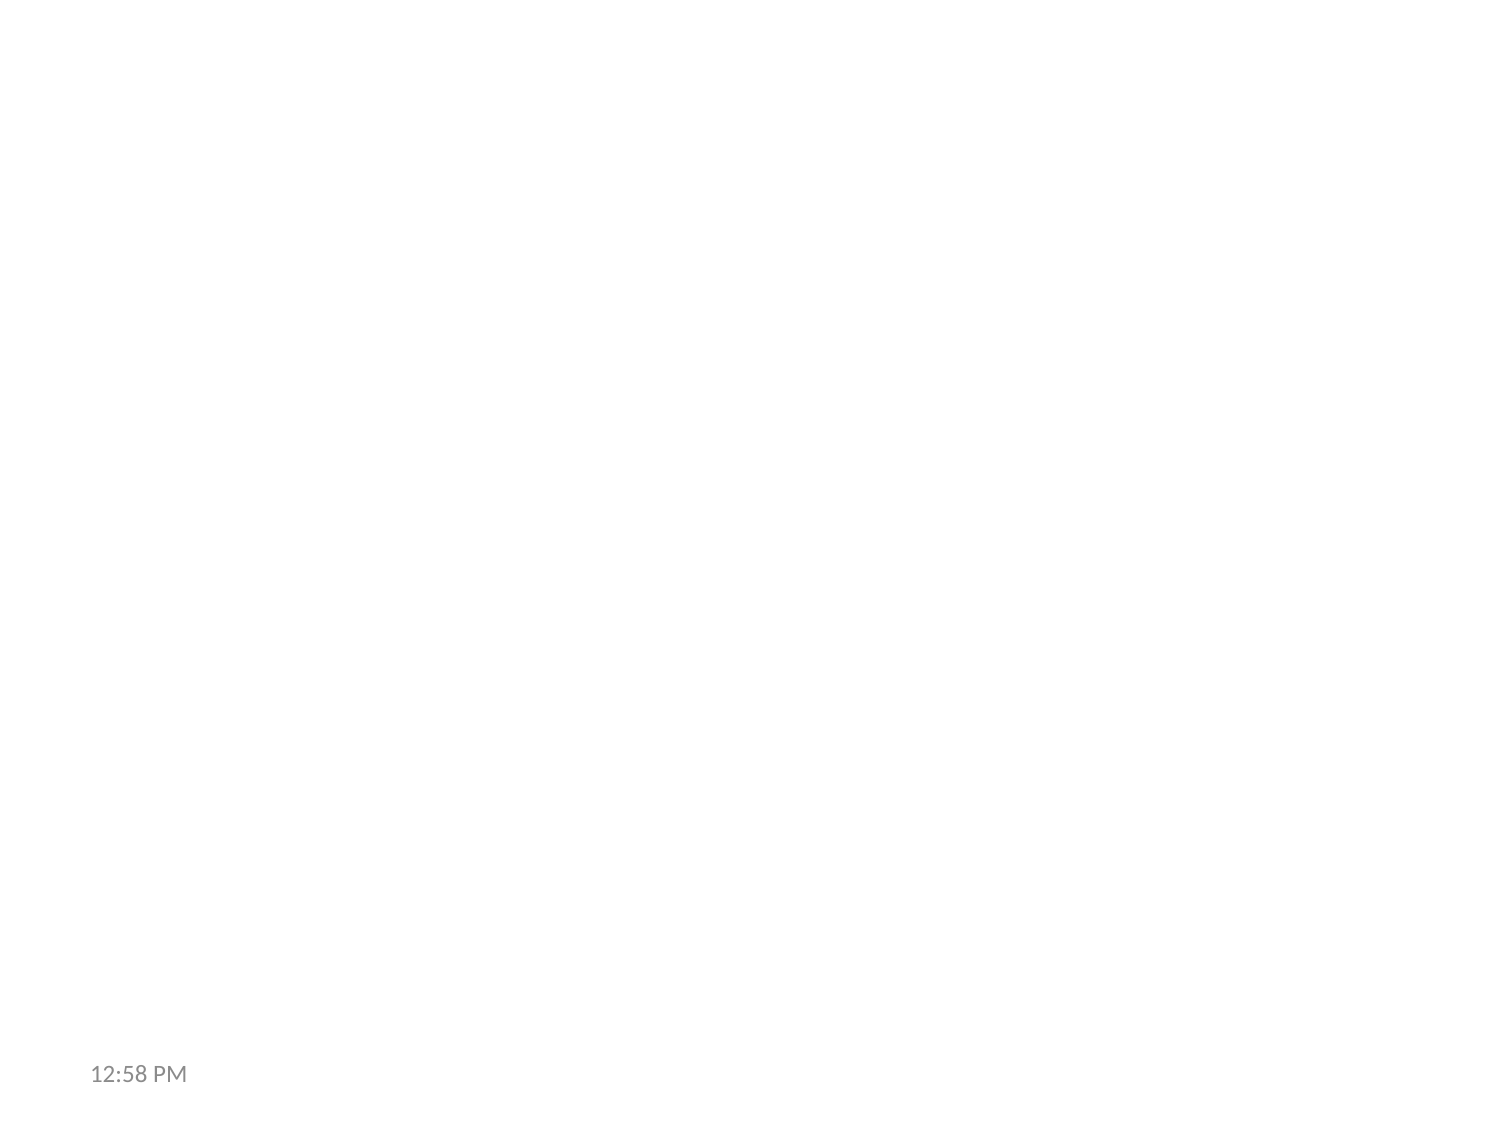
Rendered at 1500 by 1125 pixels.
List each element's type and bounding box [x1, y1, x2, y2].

slide_number [75, 1042, 425, 1103]
